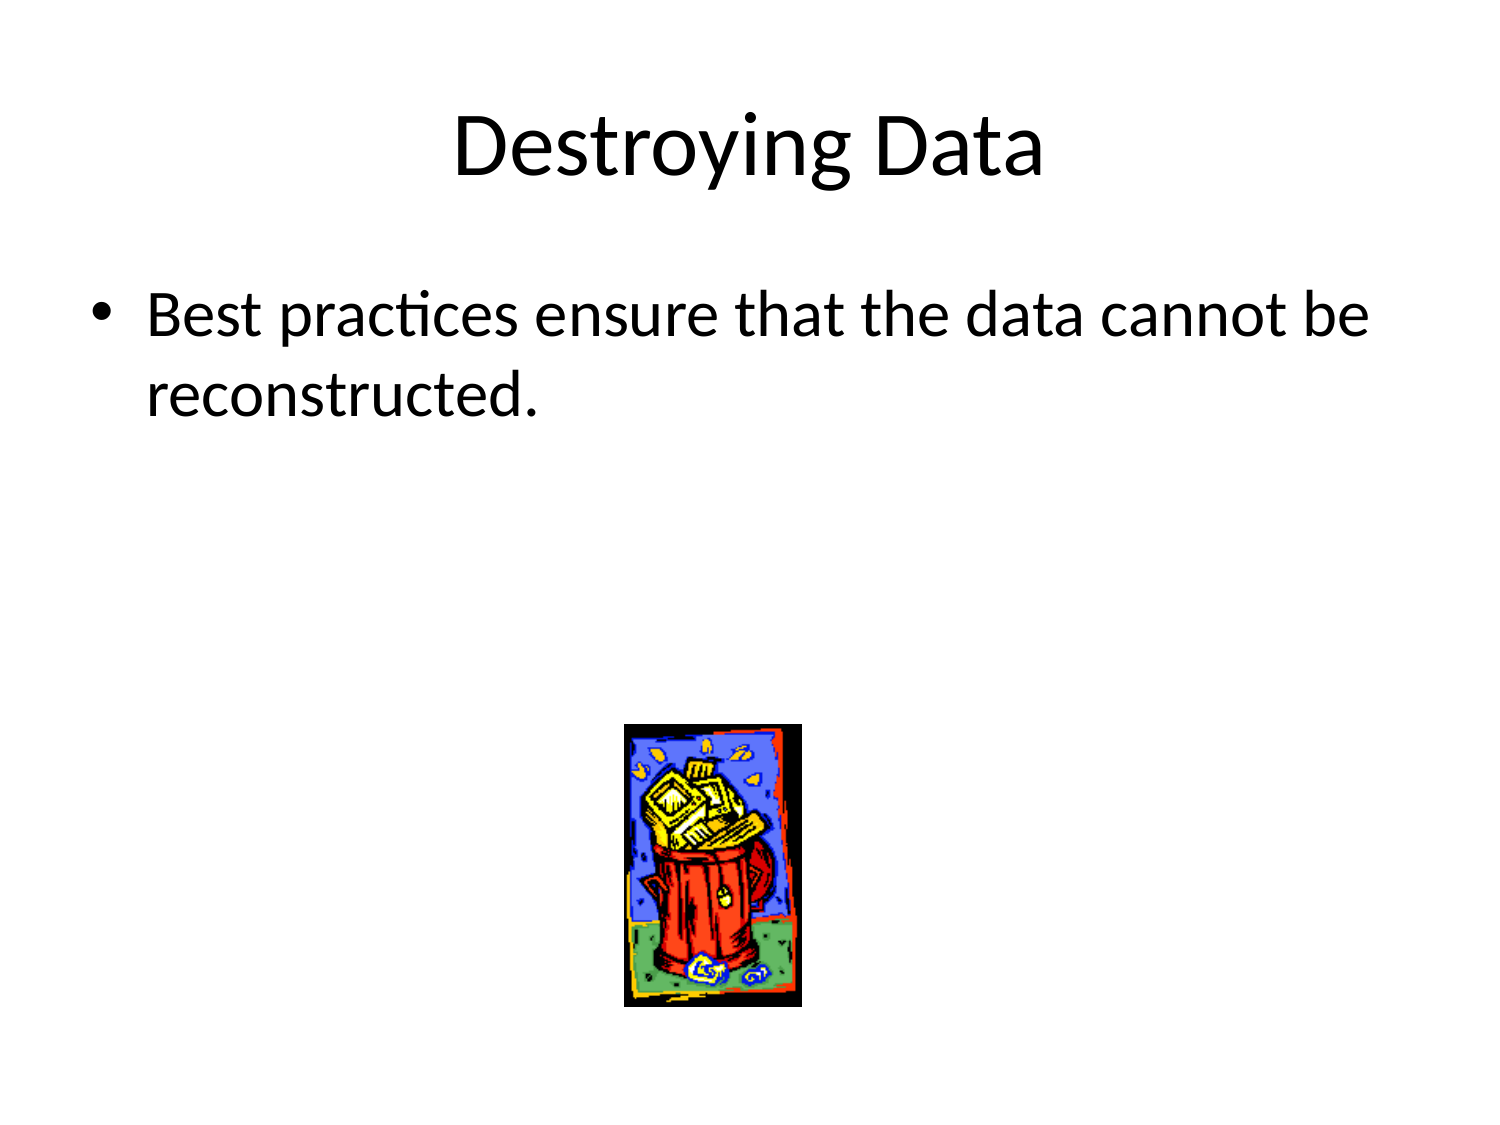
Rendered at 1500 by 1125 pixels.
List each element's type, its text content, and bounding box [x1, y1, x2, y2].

list Best practices ensure that the data cannot be reconstructed. [75, 262, 1425, 1005]
picture [624, 724, 802, 1007]
title Destroying Data [75, 45, 1425, 233]
